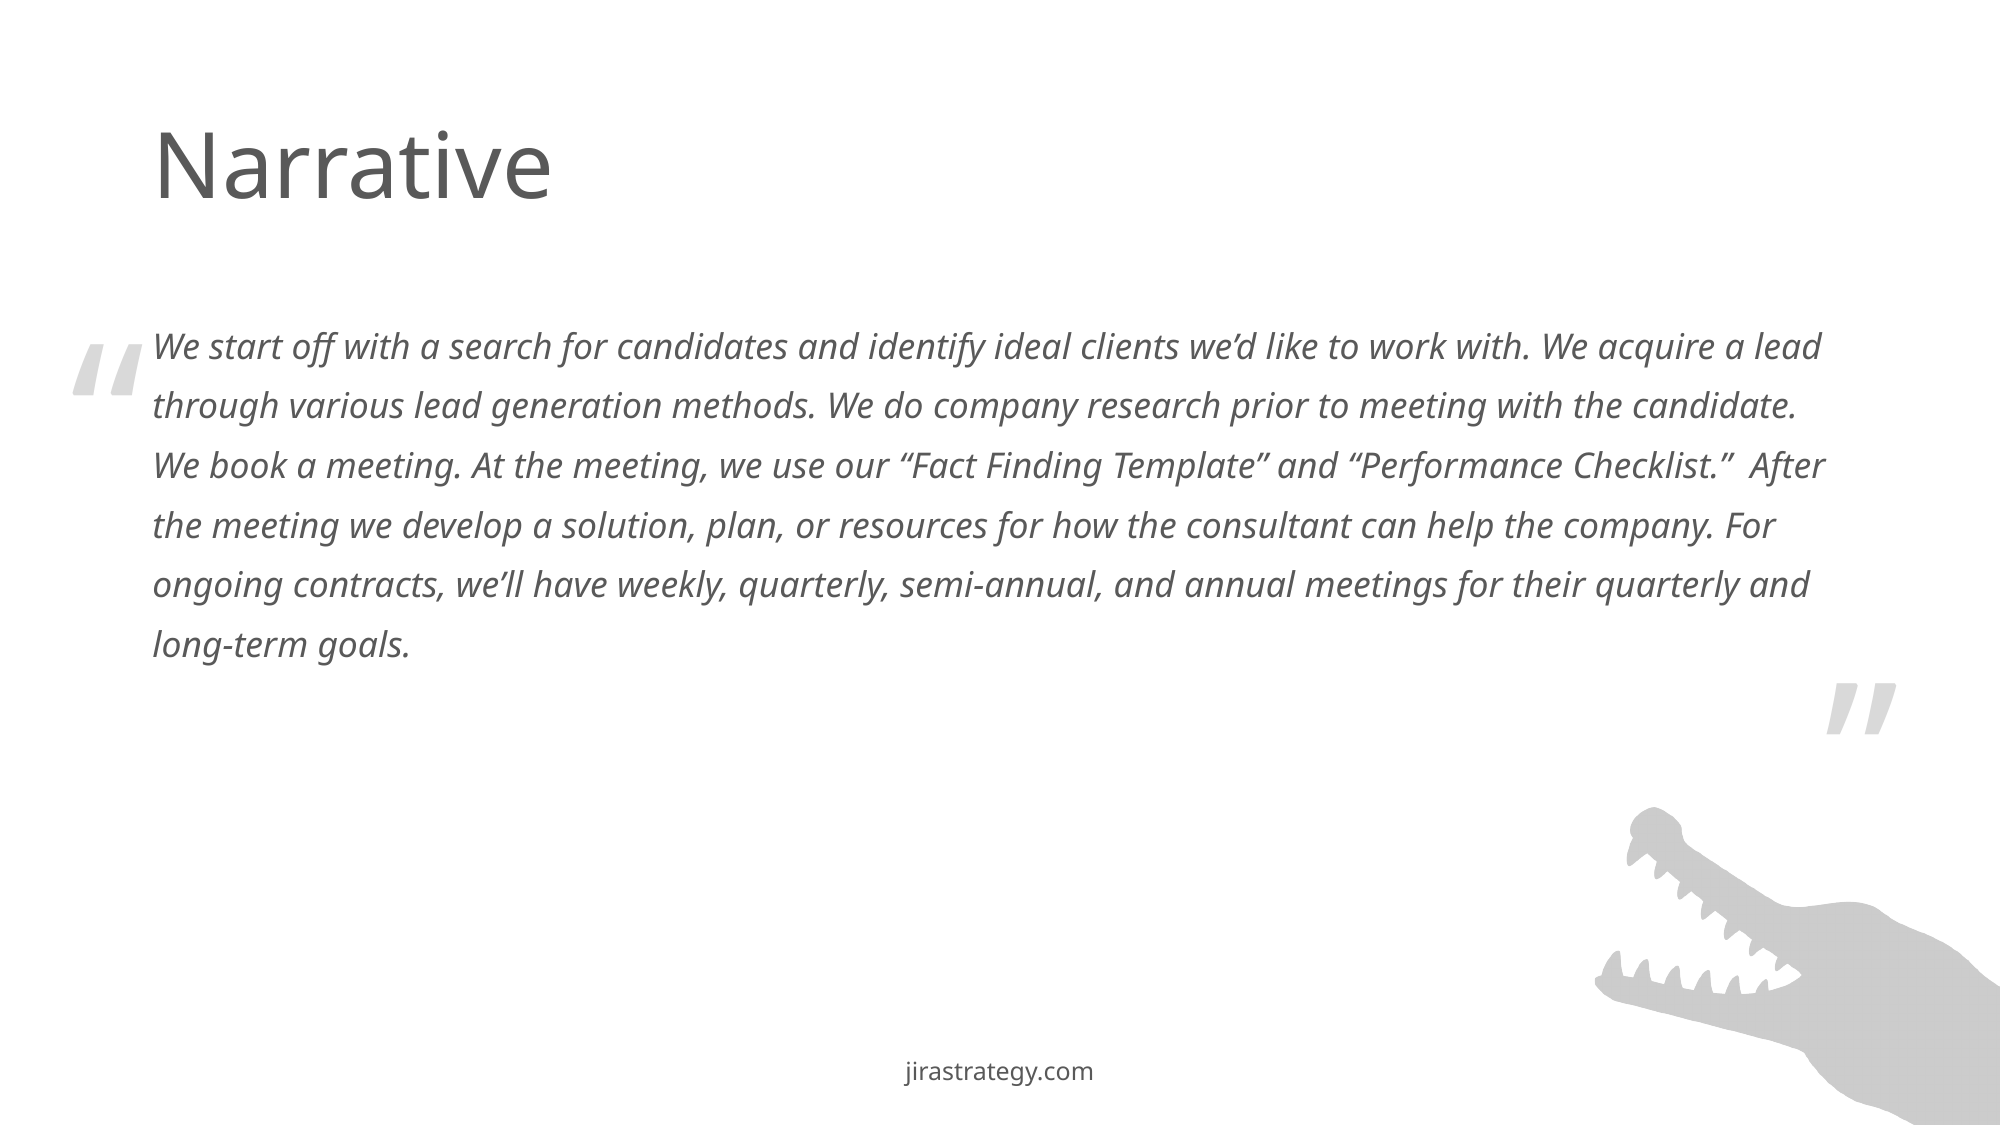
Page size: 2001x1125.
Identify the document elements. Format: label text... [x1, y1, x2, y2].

footer jirastrategy.com [662, 1042, 1338, 1103]
title Narrative [137, 59, 1863, 278]
text_box ” [1810, 617, 1918, 807]
picture [1594, 807, 2000, 1125]
list We start off with a search for candidates and identify ideal clients we’d like to work with. We acquire a lead through various lead generation methods. We do company research prior to meeting with the candidate. We book a meeting. At the meeting, we use our “Fact Finding Template” and “Performance Checklist.” After the meeting we develop a solution, plan, or resources for how the consultant can help the company. For ongoing contracts, we’ll have weekly, quarterly, semi-annual, and annual meetings for their quarterly and long-term goals. [137, 299, 1863, 1014]
text_box “ [55, 277, 164, 543]
